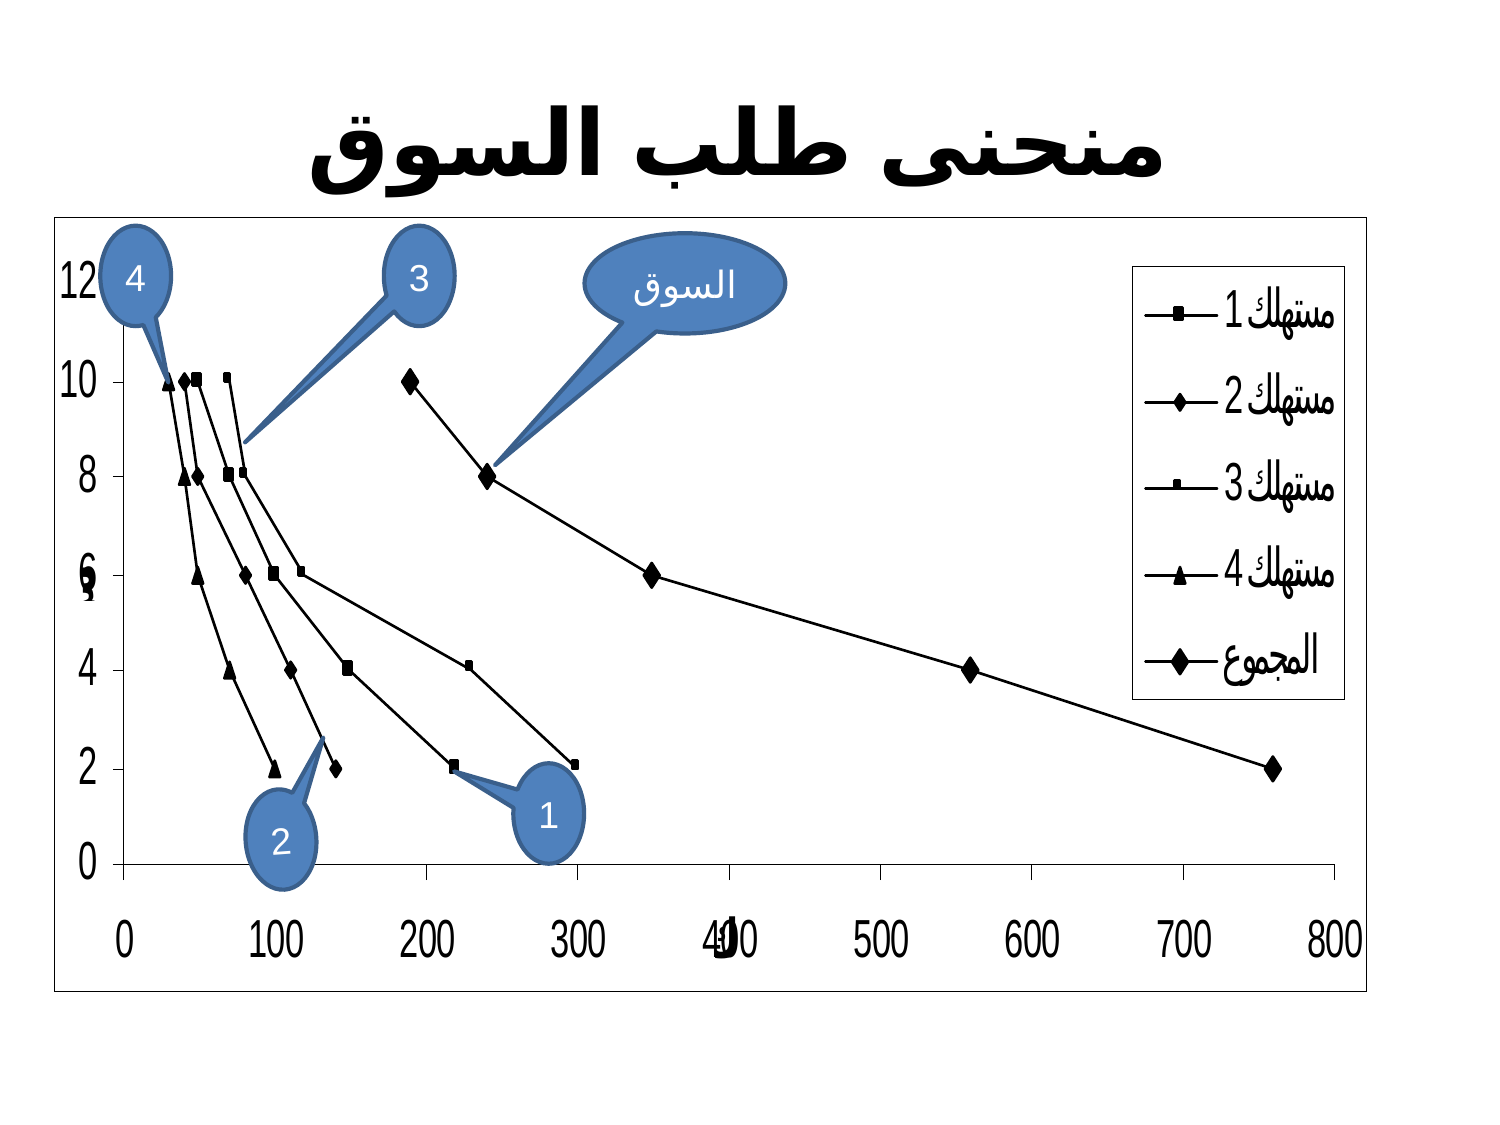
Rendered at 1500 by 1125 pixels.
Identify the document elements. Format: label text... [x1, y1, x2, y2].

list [40, 196, 1382, 1013]
title منحنى طلب السوق [75, 45, 1425, 233]
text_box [99, 225, 786, 891]
